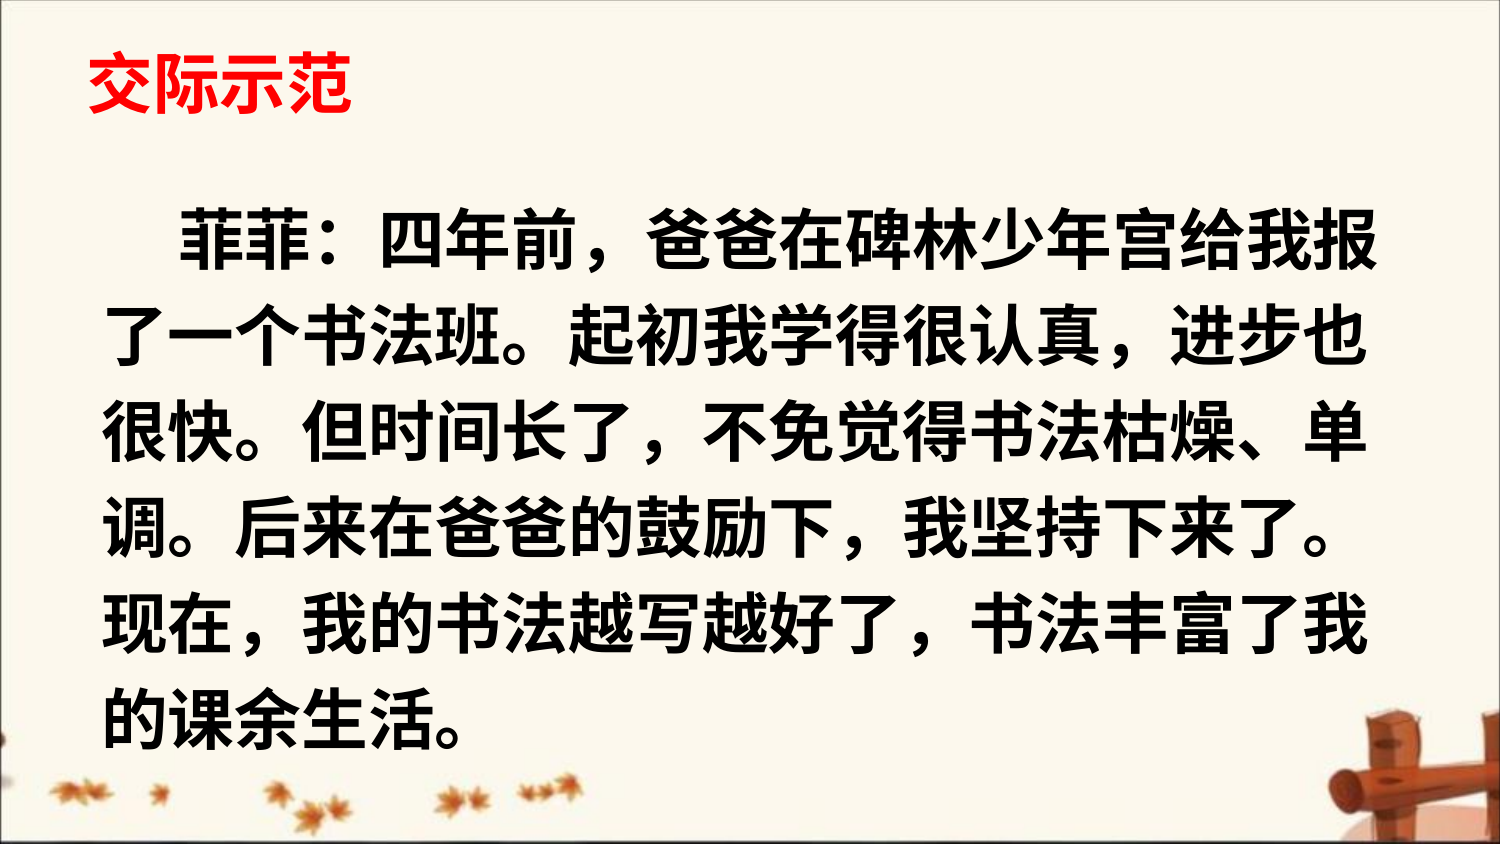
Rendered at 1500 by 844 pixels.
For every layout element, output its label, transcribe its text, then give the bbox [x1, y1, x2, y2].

text_box 菲菲：四年前，爸爸在碑林少年宫给我报了一个书法班。起初我学得很认真，进步也很快。但时间长了，不免觉得书法枯燥、单调。后来在爸爸的鼓励下，我坚持下来了。现在，我的书法越写越好了，书法丰富了我的课余生活。 [86, 174, 1414, 766]
picture [0, 0, 1500, 844]
text_box 交际示范 [71, 34, 397, 129]
